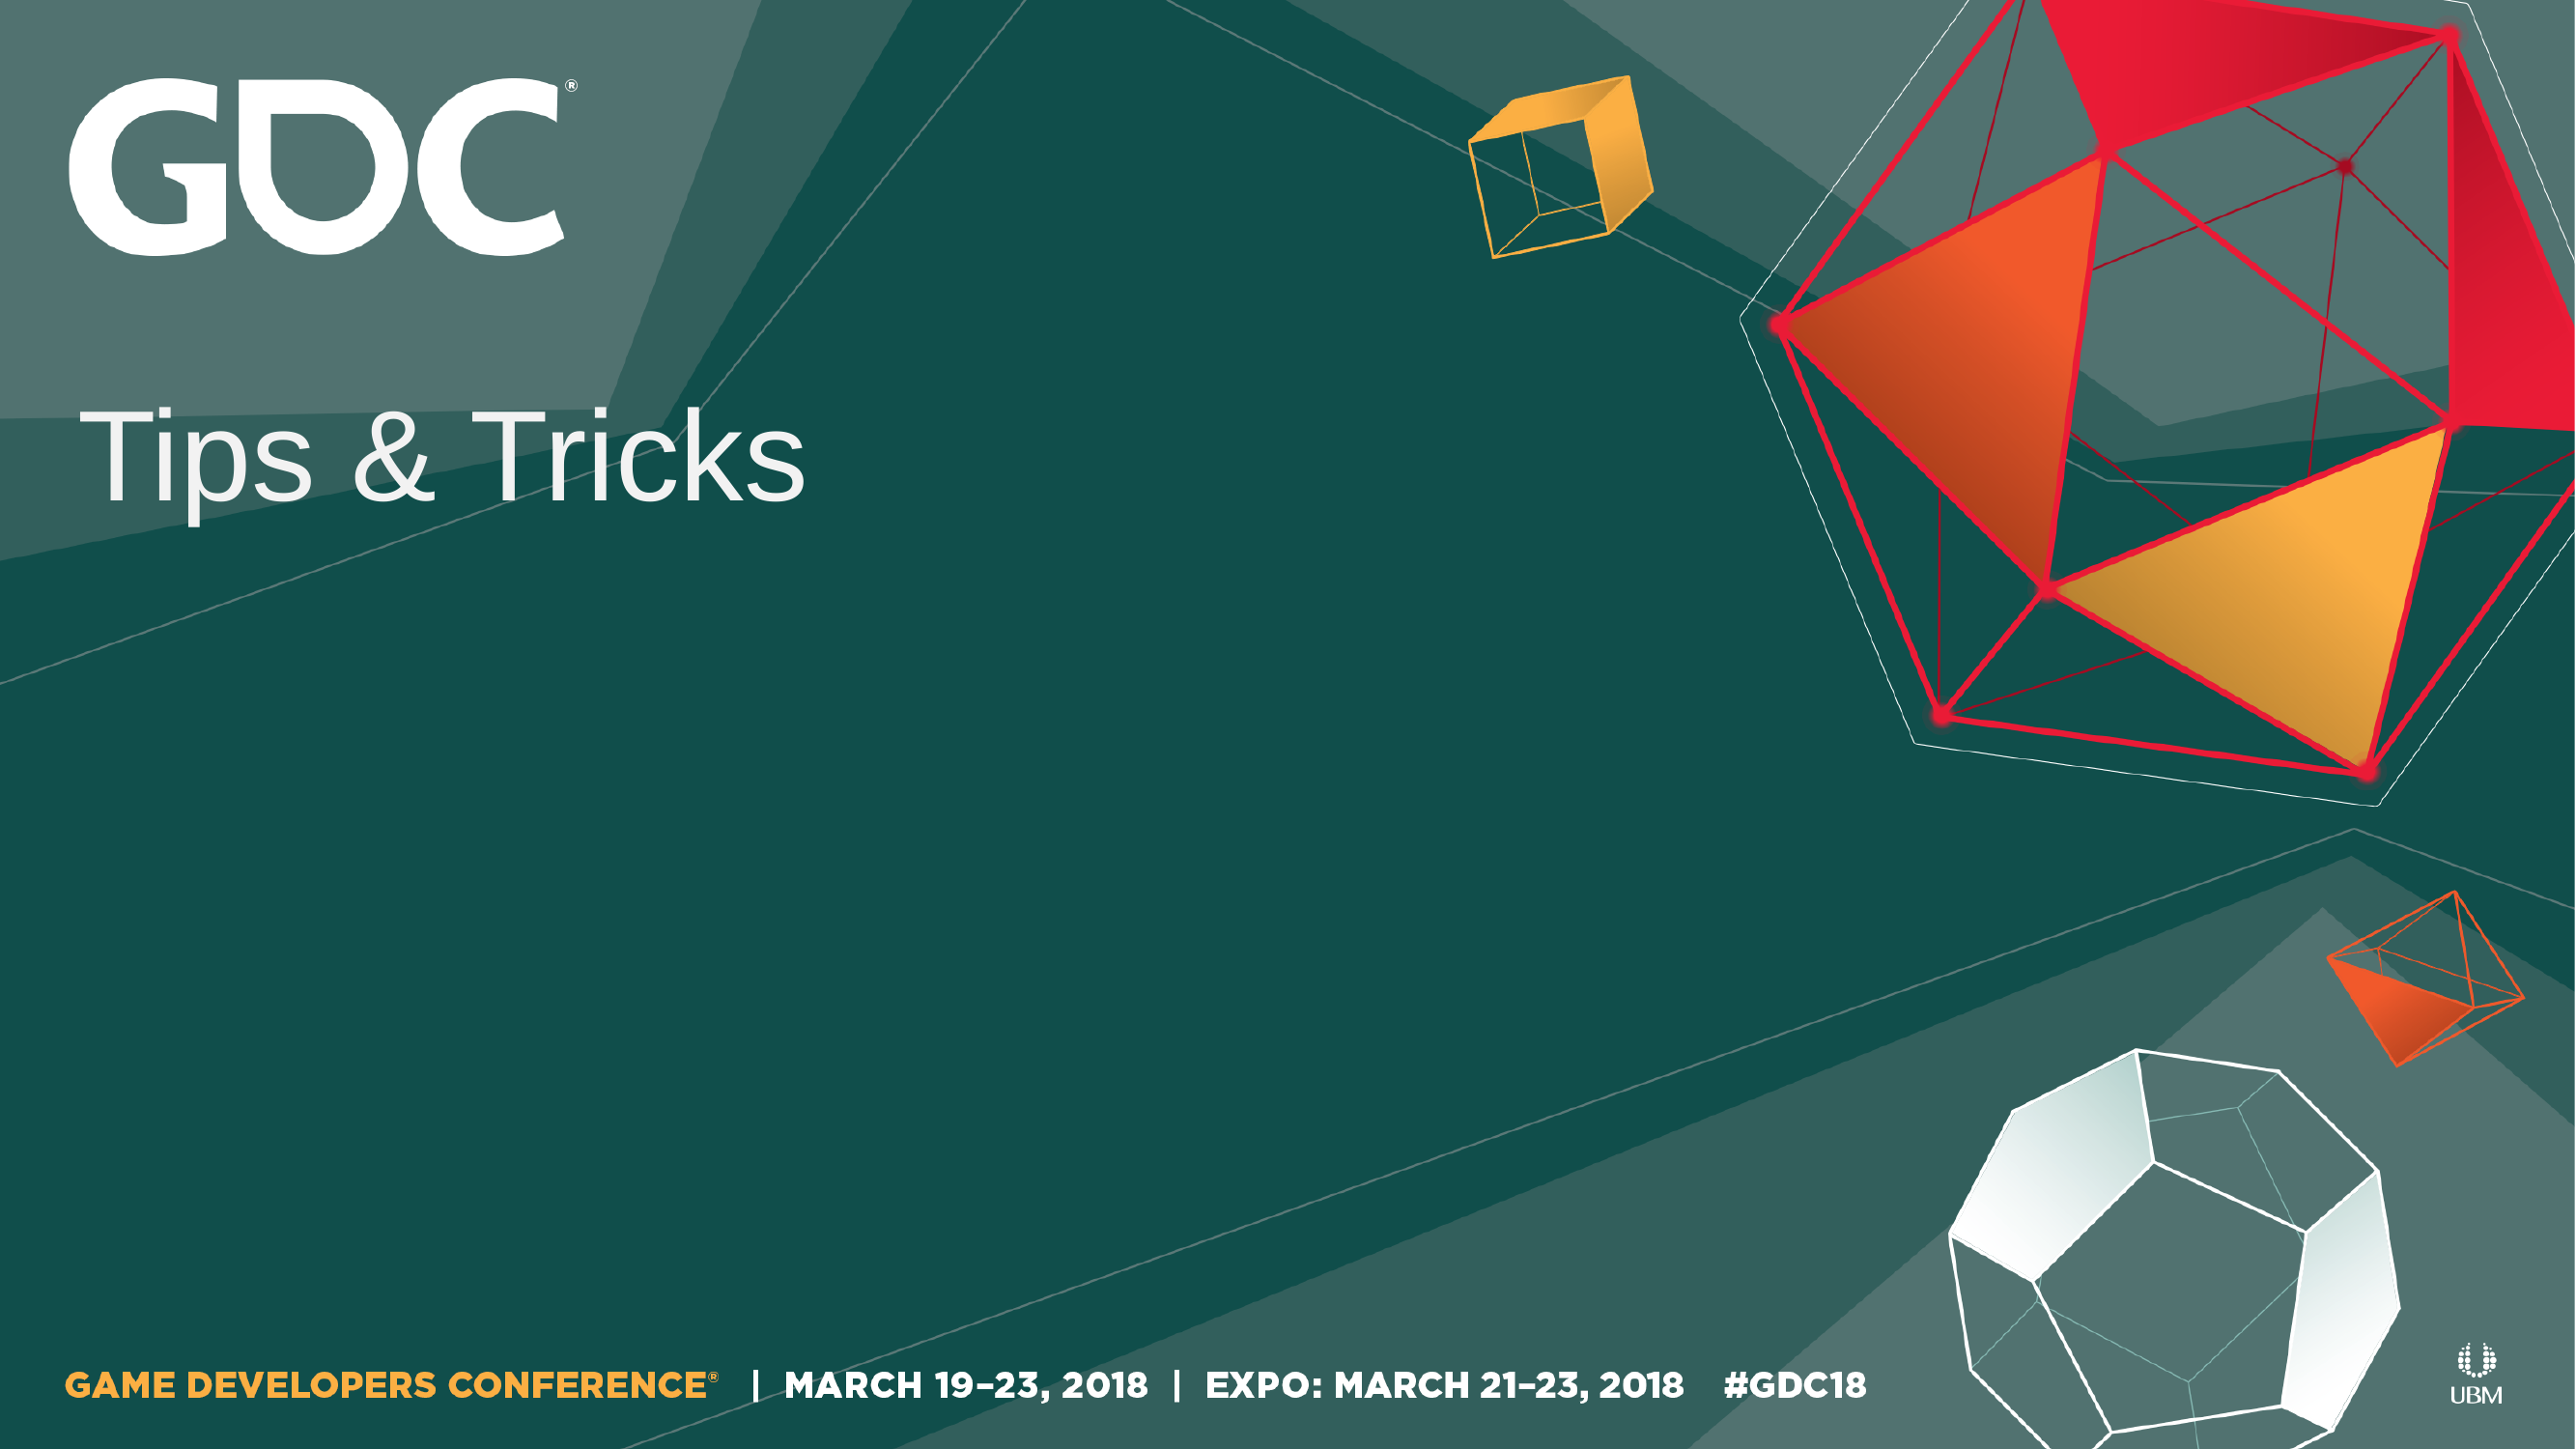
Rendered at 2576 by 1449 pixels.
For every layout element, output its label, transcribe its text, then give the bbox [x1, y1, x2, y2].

picture [0, 0, 2575, 1449]
text_box Tips & Tricks [64, 359, 1761, 1240]
